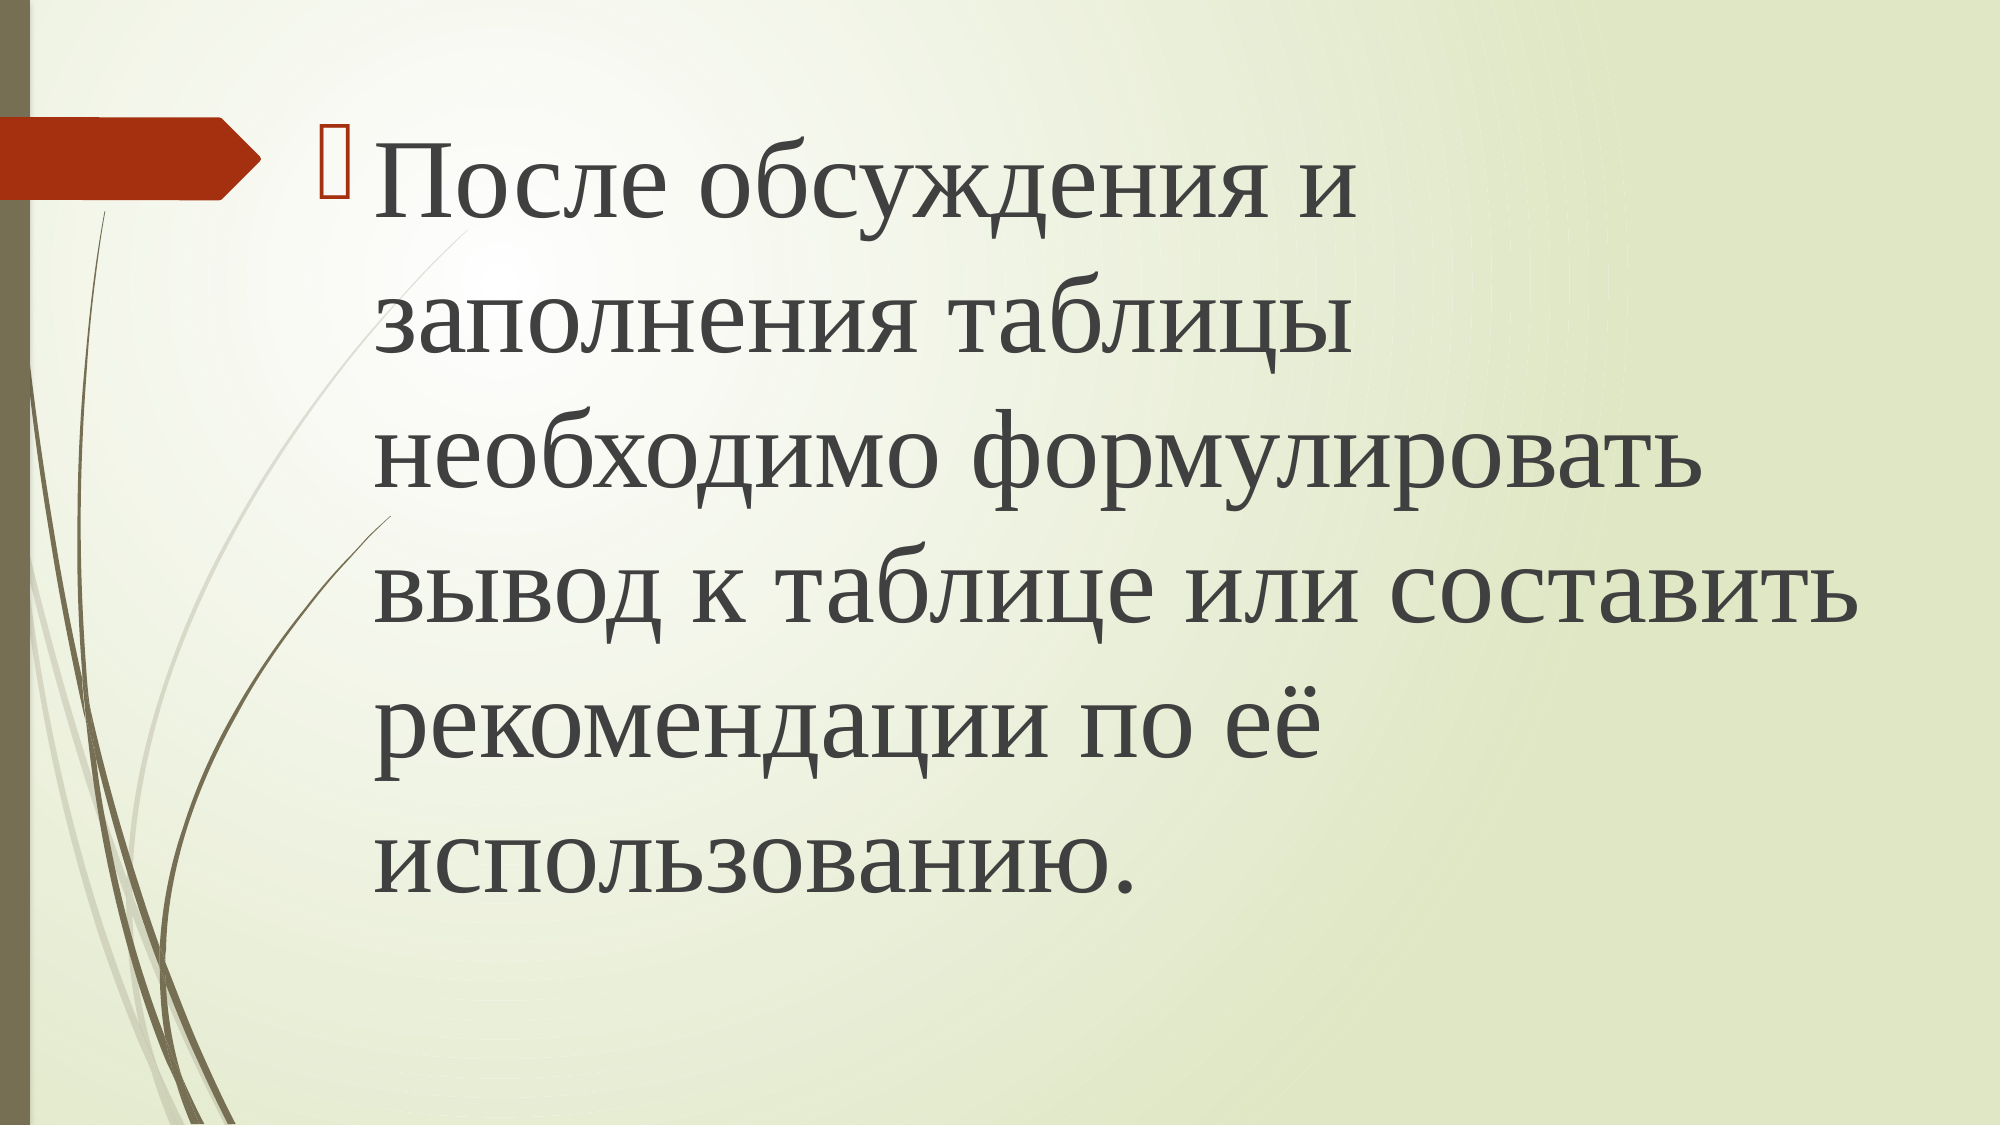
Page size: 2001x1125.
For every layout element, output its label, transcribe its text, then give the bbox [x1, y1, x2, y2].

list После обсуждения и заполнения таблицы необходимо формулировать вывод к таблице или составить рекомендации по её использованию. [301, 97, 1888, 970]
